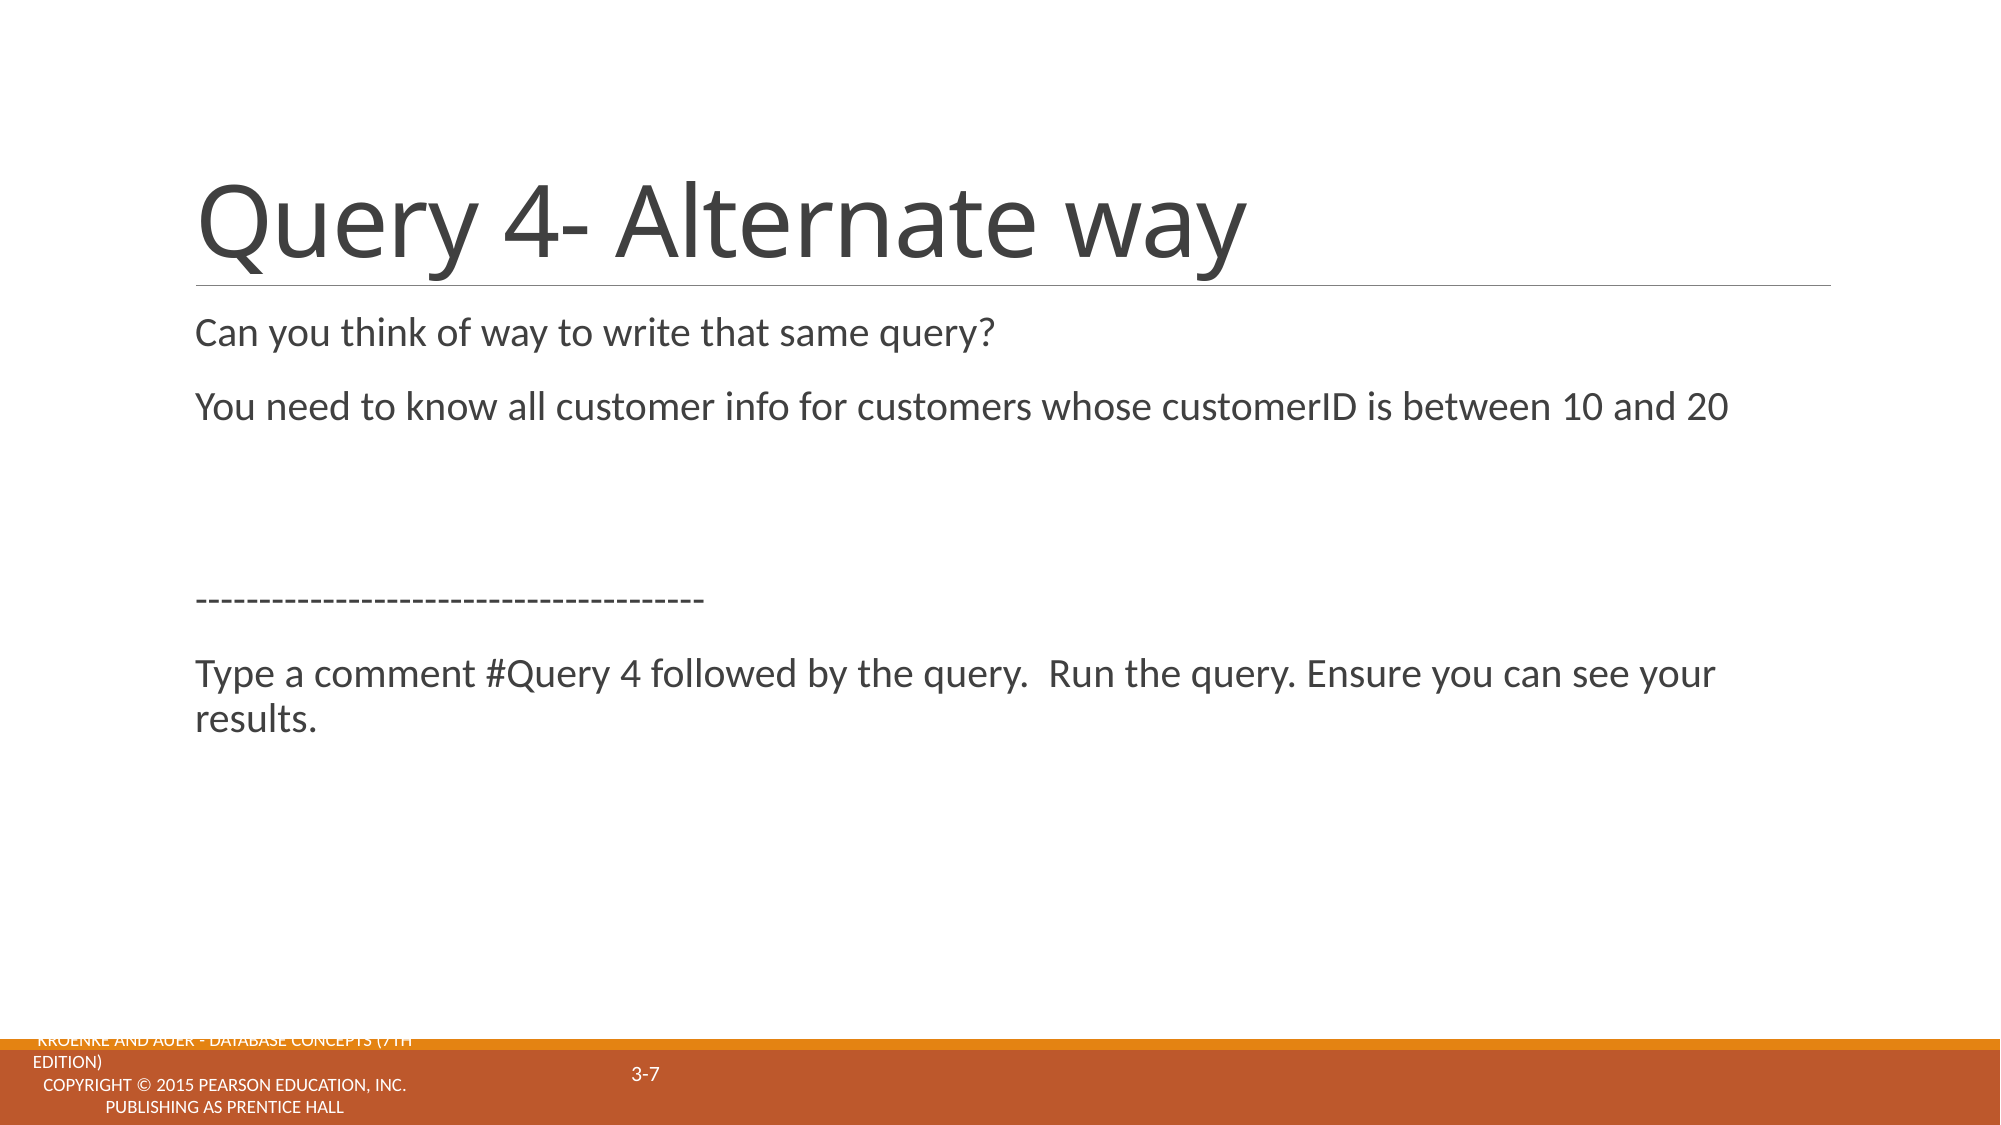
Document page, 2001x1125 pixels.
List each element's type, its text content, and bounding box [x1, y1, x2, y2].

title Query 4- Alternate way [180, 47, 1830, 285]
slide_number 3-7 [0, 1042, 675, 1103]
list Can you think of way to write that same query? You need to know all customer info for customers whose customerID is between 10 and 20 ---------------------------------------- Type a comment #Query 4 followed by the query. Run the query. Ensure you can see your results. [180, 302, 1830, 963]
